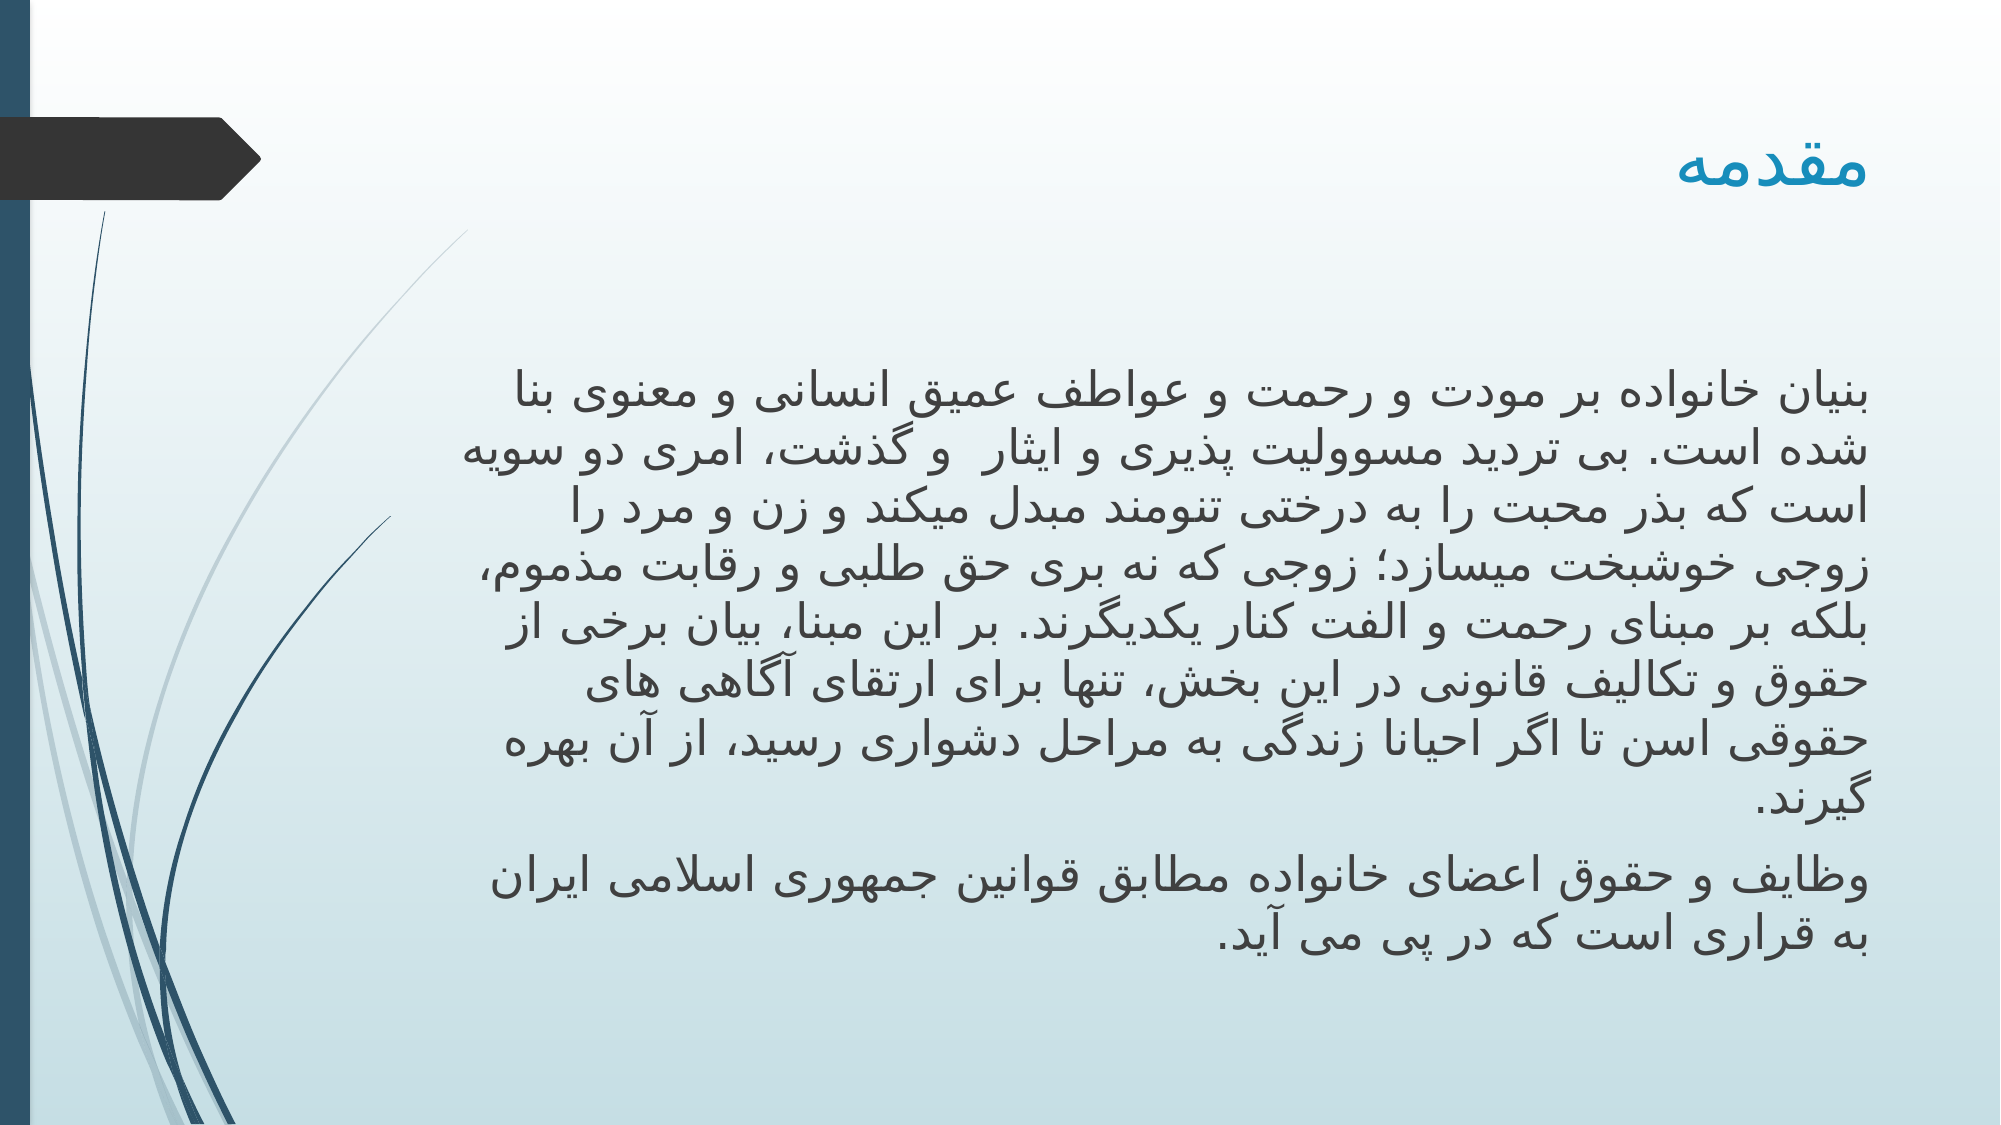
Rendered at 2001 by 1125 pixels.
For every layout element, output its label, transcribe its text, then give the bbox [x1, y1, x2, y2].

title مقدمه [425, 102, 1888, 313]
list بنیان خانواده بر مودت و رحمت و عواطف عمیق انسانی و معنوی بنا شده است. بی تردید مسوولیت پذیری و ایثار و گذشت، امری دو سویه است که بذر محبت را به درختی تنومند مبدل میکند و زن و مرد را زوجی خوشبخت میسازد؛ زوجی که نه بری حق طلبی و رقابت مذموم، بلکه بر مبنای رحمت و الفت کنار یکدیگرند. بر این مبنا، بیان برخی از حقوق و تکالیف قانونی در این بخش، تنها برای ارتقای آگاهی های حقوقی اسن تا اگر احیانا زندگی به مراحل دشواری رسید، از آن بهره گیرند. وظایف و حقوق اعضای خانواده مطابق قوانین جمهوری اسلامی ایران به قراری است که در پی می آید. [424, 350, 1888, 970]
